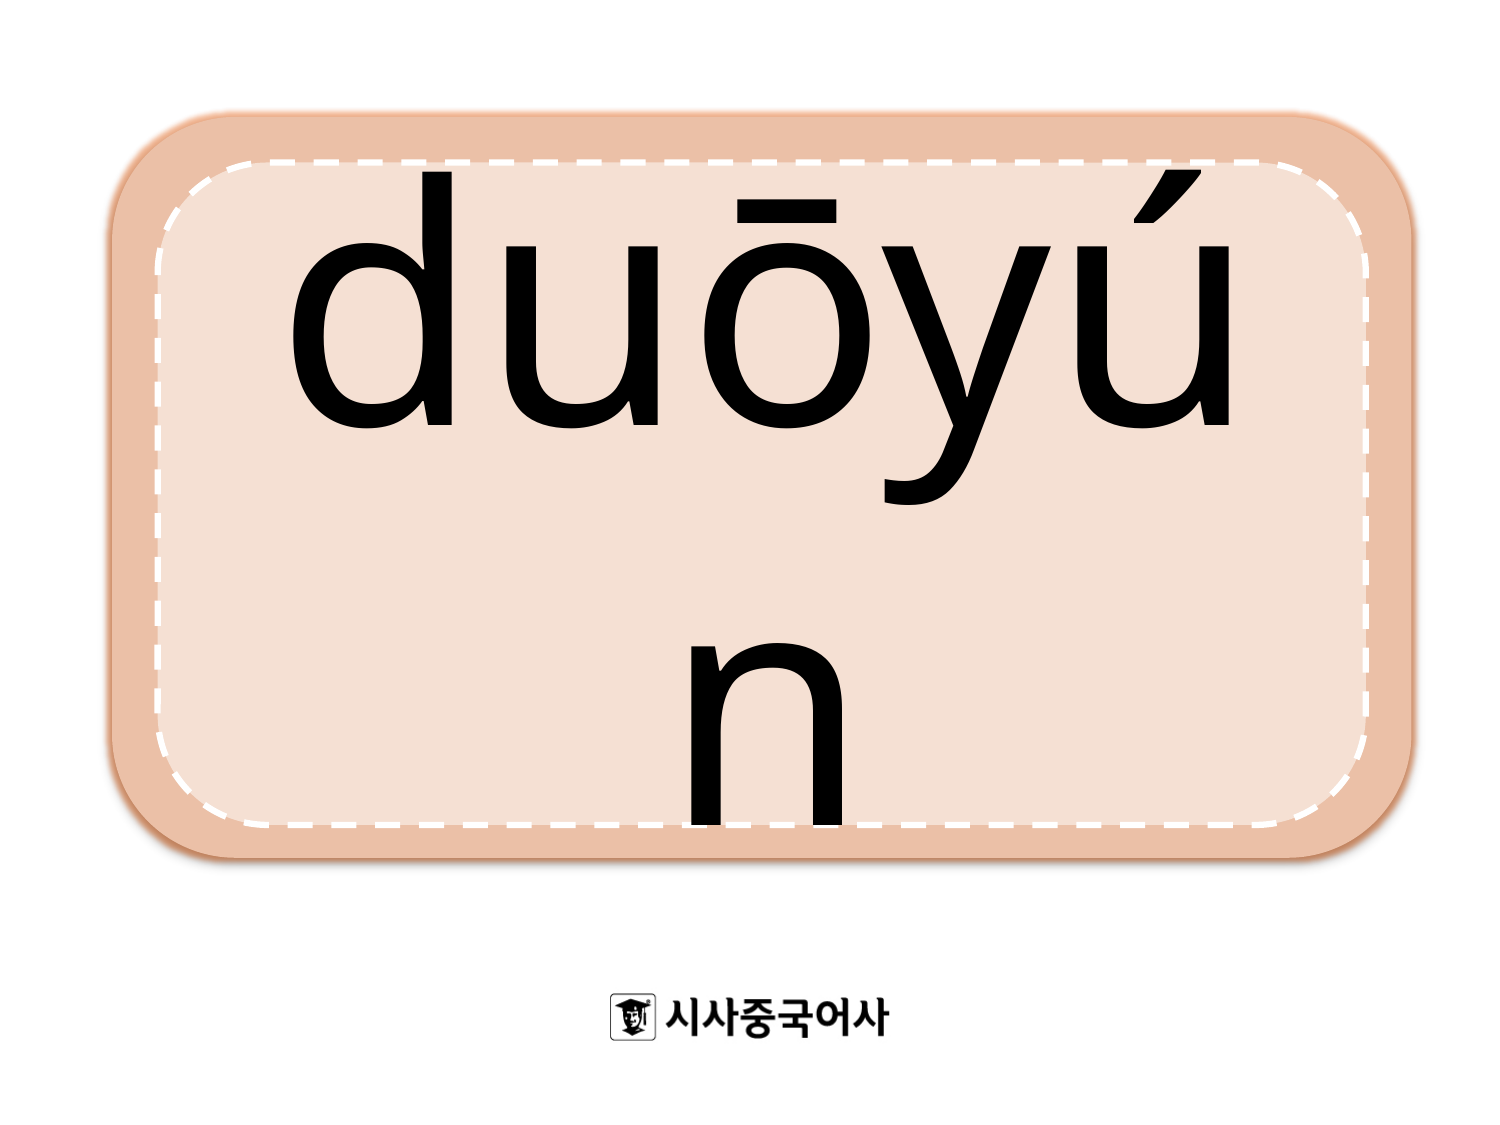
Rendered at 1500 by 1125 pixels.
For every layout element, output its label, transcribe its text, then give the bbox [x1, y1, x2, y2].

picture [602, 987, 898, 1047]
text_box duōyún [162, 160, 1371, 824]
